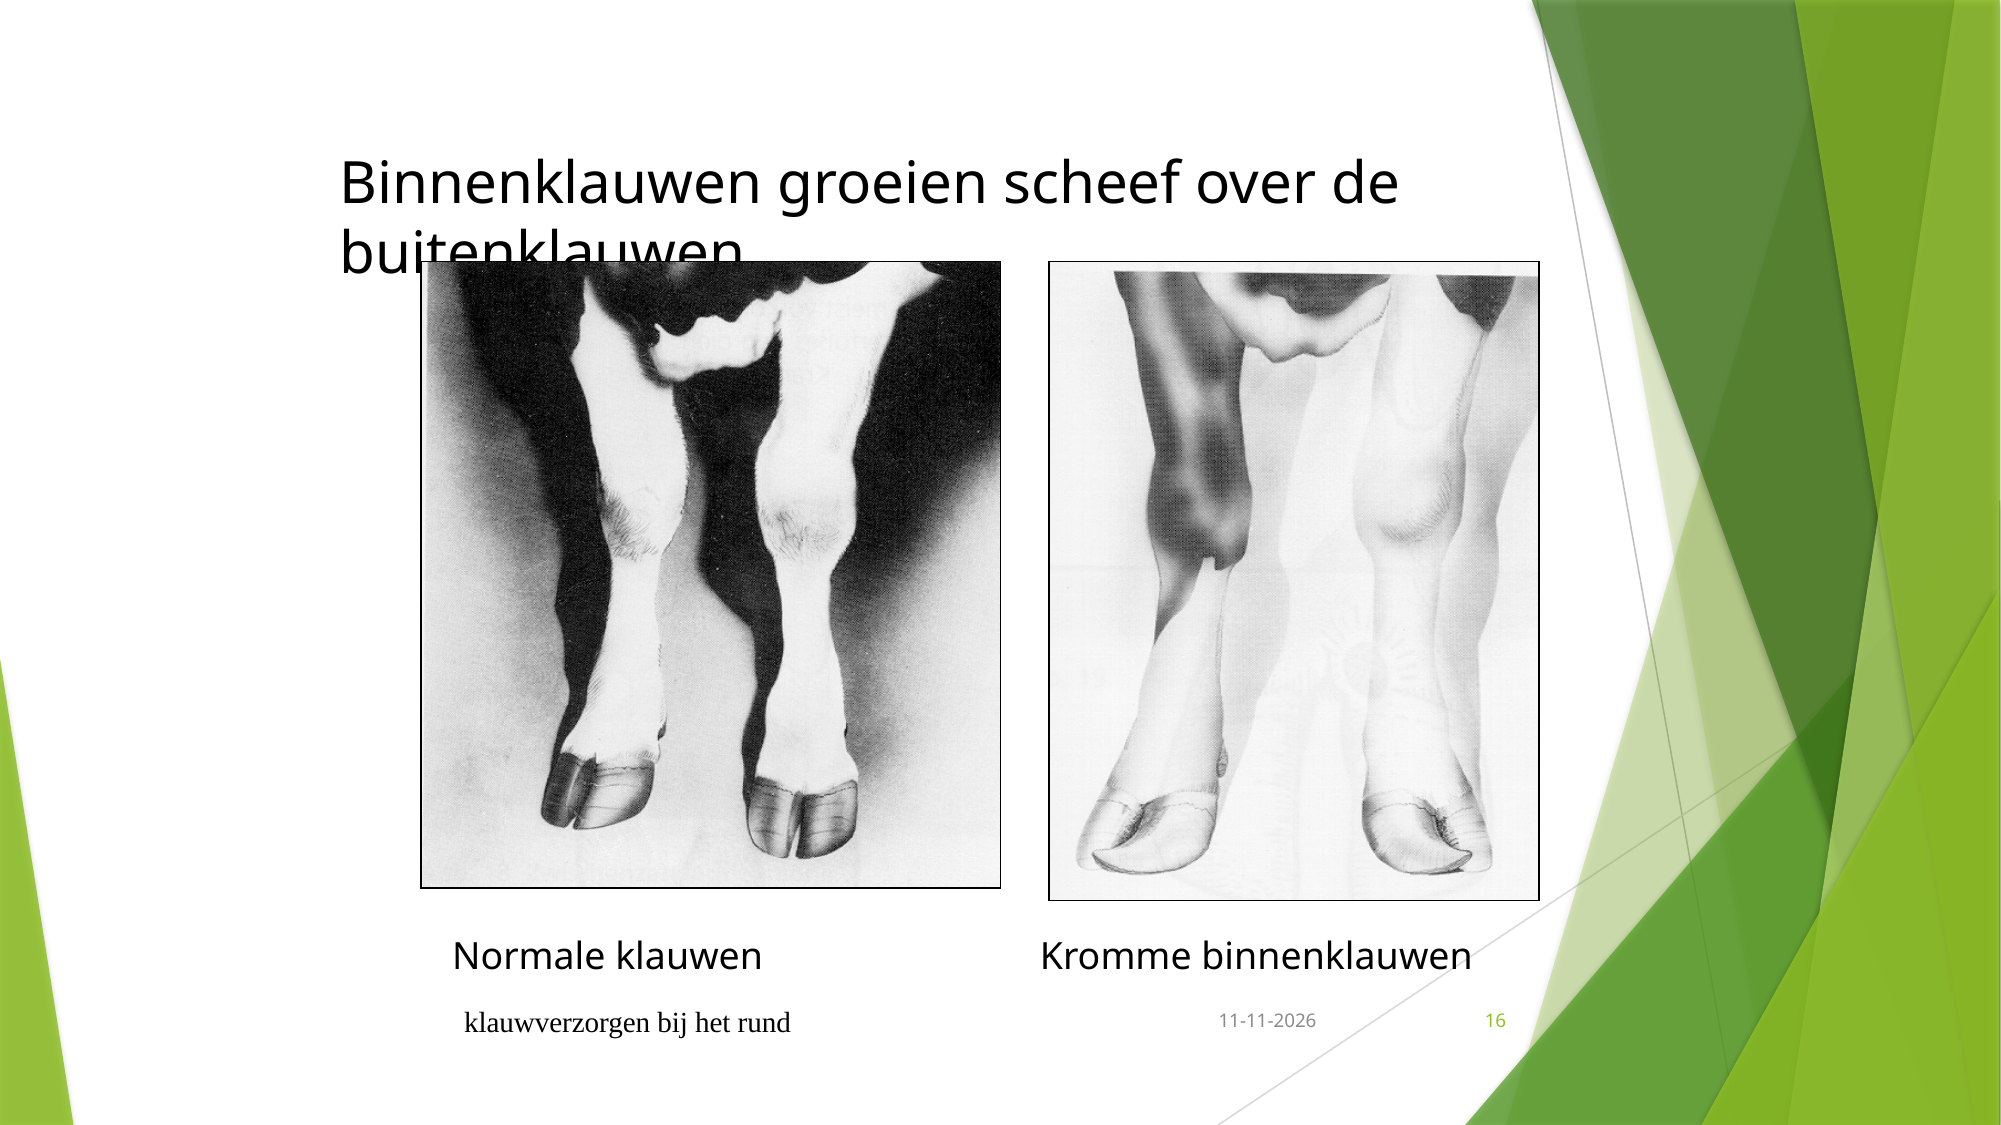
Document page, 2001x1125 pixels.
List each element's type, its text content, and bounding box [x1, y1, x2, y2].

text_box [1024, 261, 1638, 987]
footer klauwverzorgen bij het rund [111, 991, 1145, 1051]
text_box Binnenklauwen groeien scheef over de buitenklauwen [324, 137, 1688, 293]
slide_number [1181, 996, 1332, 1051]
slide_number 16 [1409, 996, 1522, 1051]
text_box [421, 261, 1001, 987]
